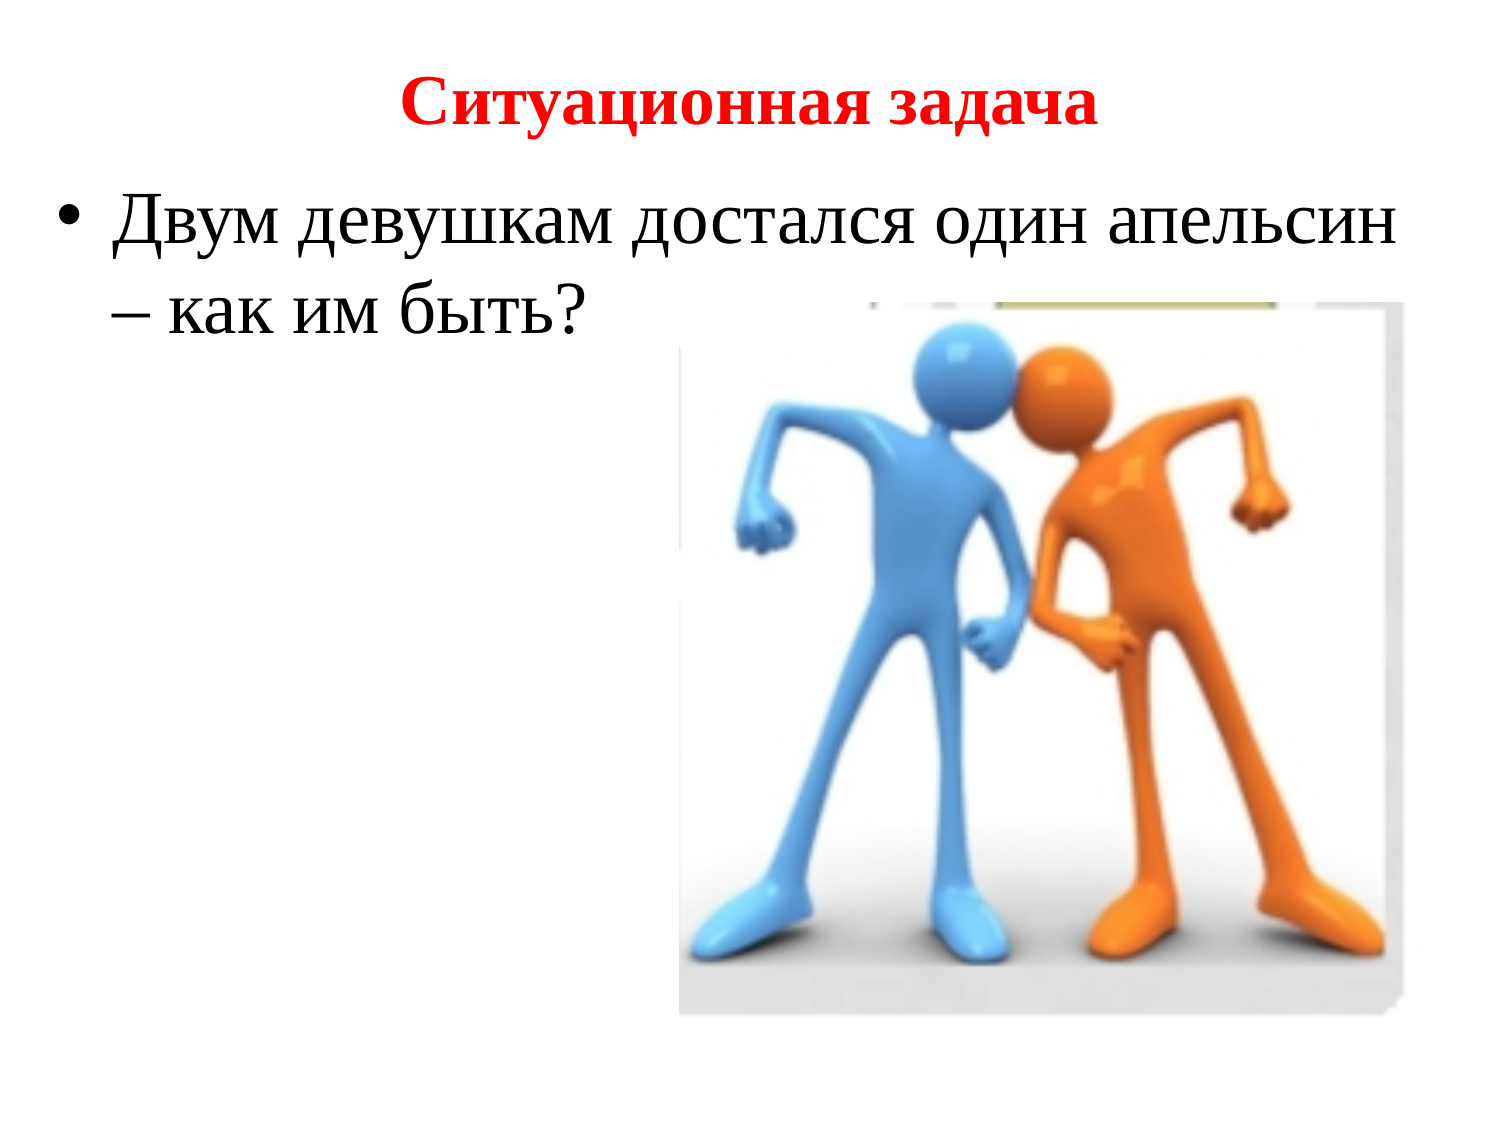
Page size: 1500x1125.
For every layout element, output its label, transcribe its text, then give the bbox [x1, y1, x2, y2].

picture [678, 302, 1432, 1044]
title Ситуационная задача [75, 45, 1425, 160]
list Двум девушкам достался один апельсин – как им быть? [41, 160, 1425, 374]
